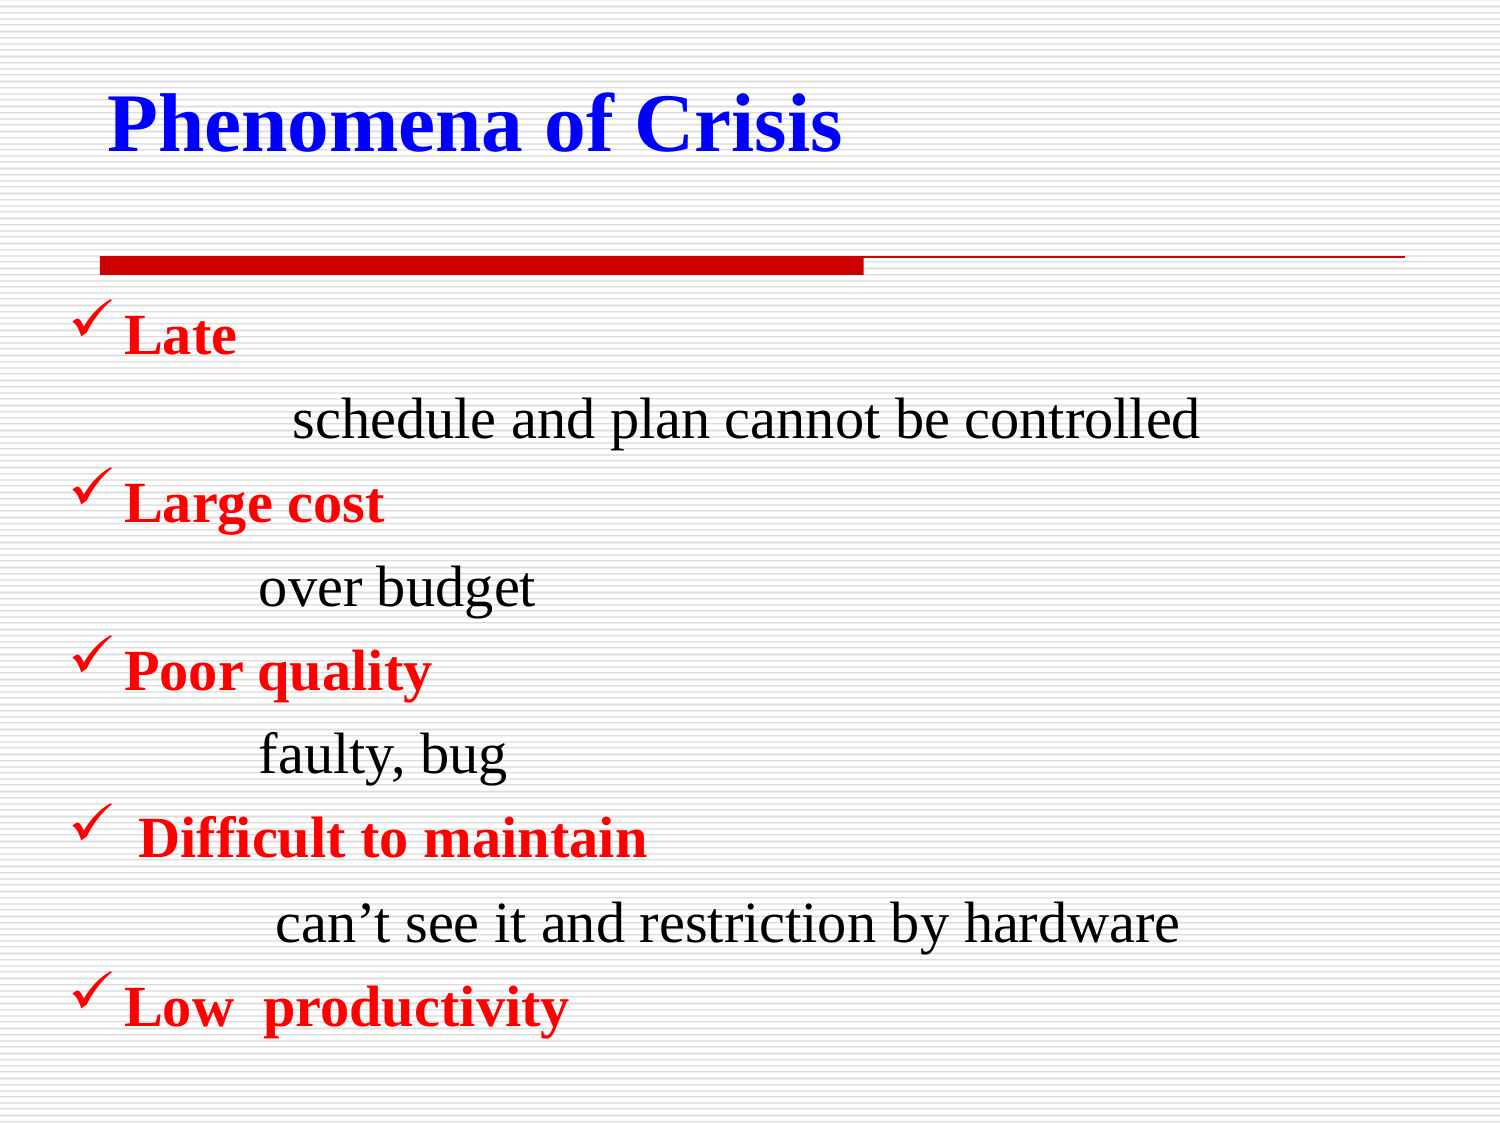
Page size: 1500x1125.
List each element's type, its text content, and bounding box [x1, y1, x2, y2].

text_box Phenomena of Crisis [92, 60, 1264, 176]
text_box Late schedule and plan cannot be controlled Large cost over budget Poor quality faulty, bug Difficult to maintain can’t see it and restriction by hardware Low productivity [53, 274, 1418, 1045]
picture [0, 0, 1500, 1125]
